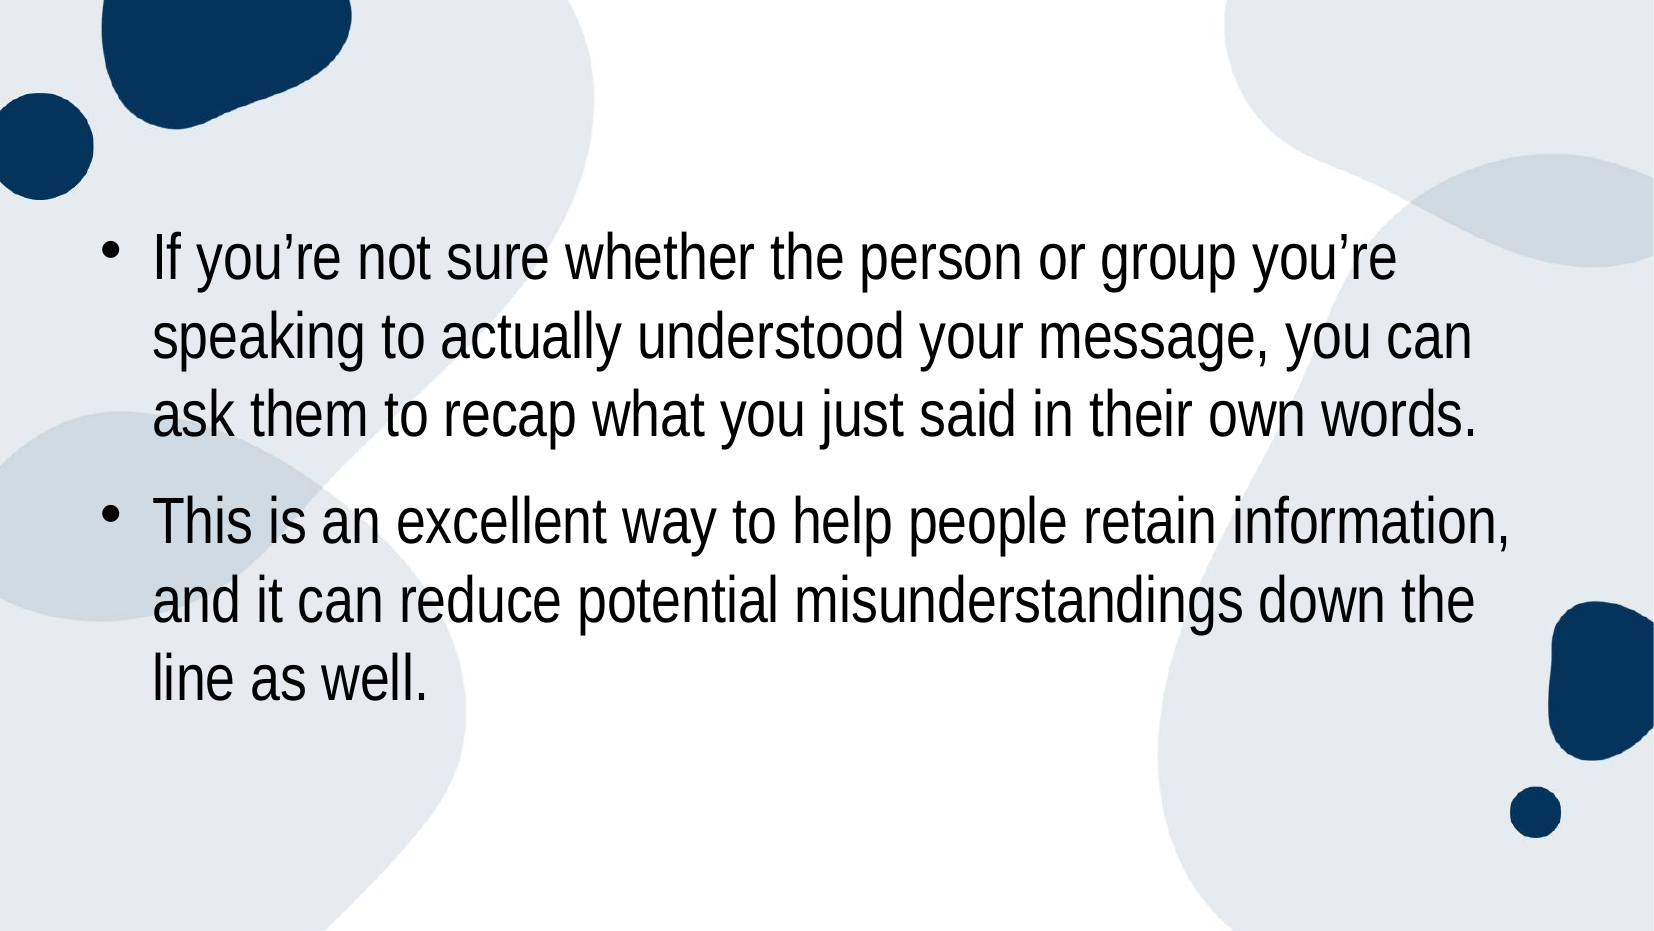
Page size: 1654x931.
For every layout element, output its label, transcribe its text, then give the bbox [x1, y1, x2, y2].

picture [0, 0, 1654, 931]
list If you’re not sure whether the person or group you’re speaking to actually understood your message, you can ask them to recap what you just said in their own words. This is an excellent way to help people retain information, and it can reduce potential misunderstandings down the line as well. [82, 214, 1571, 716]
